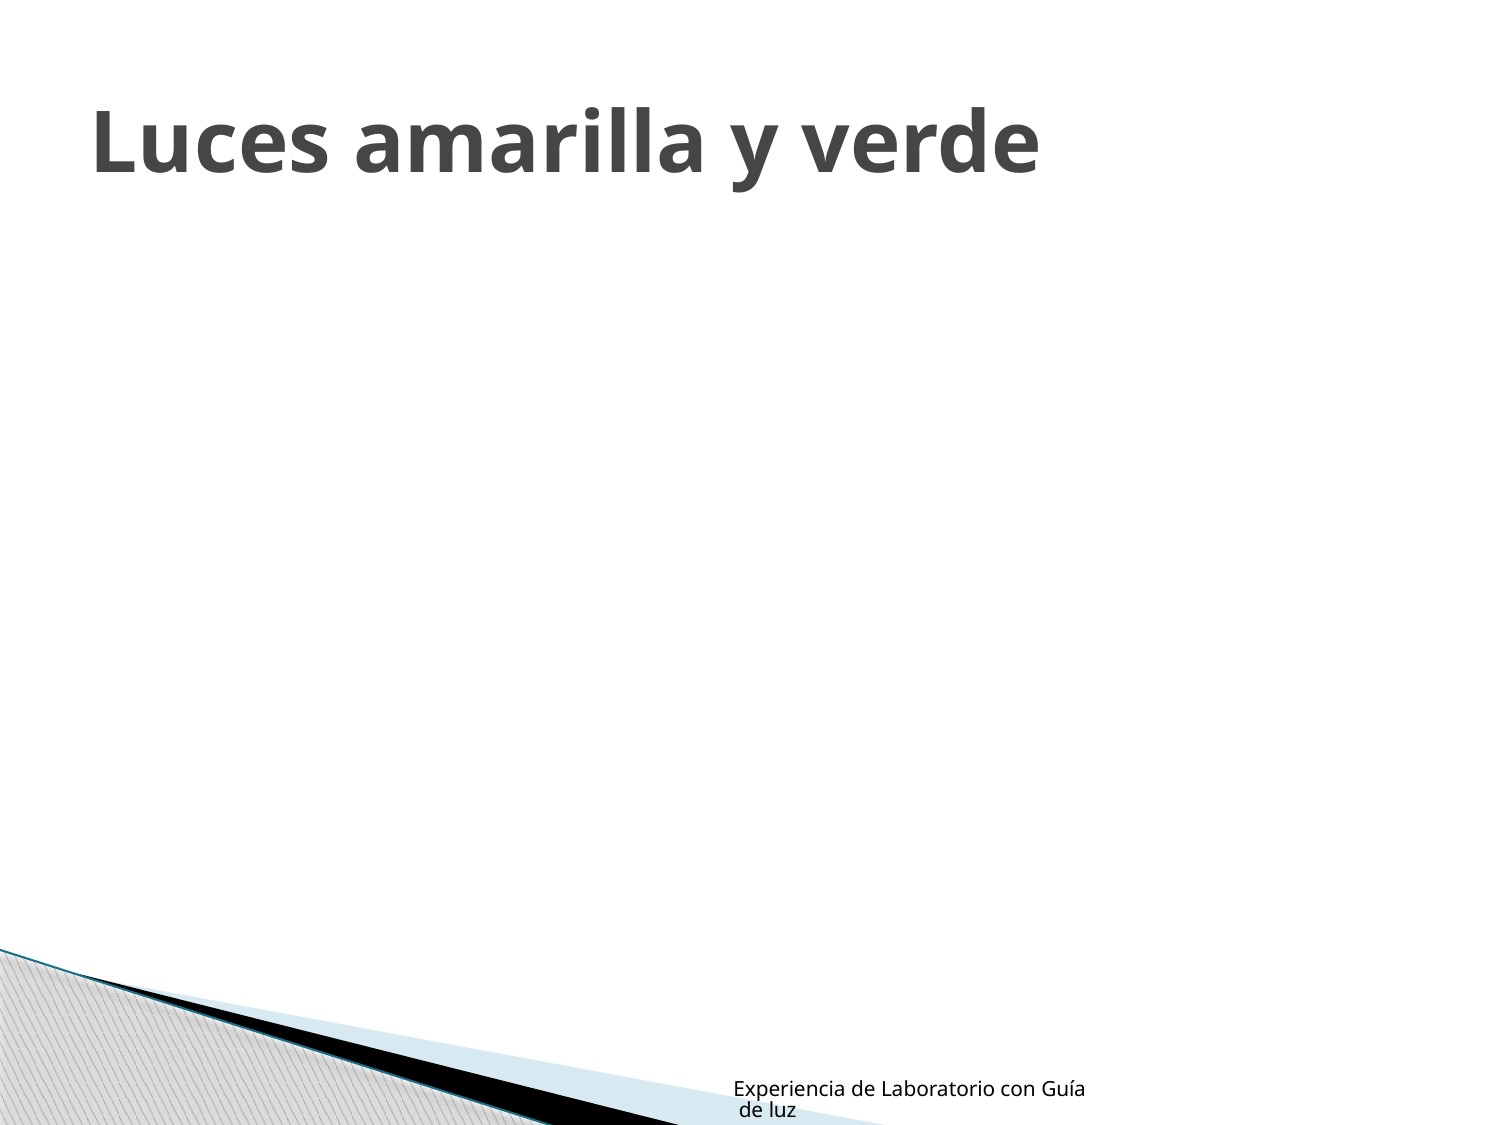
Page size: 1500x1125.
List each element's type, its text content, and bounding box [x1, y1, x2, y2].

footer Experiencia de Laboratorio con Guía de luz [718, 1051, 1105, 1112]
title Luces amarilla y verde [75, 45, 1425, 233]
